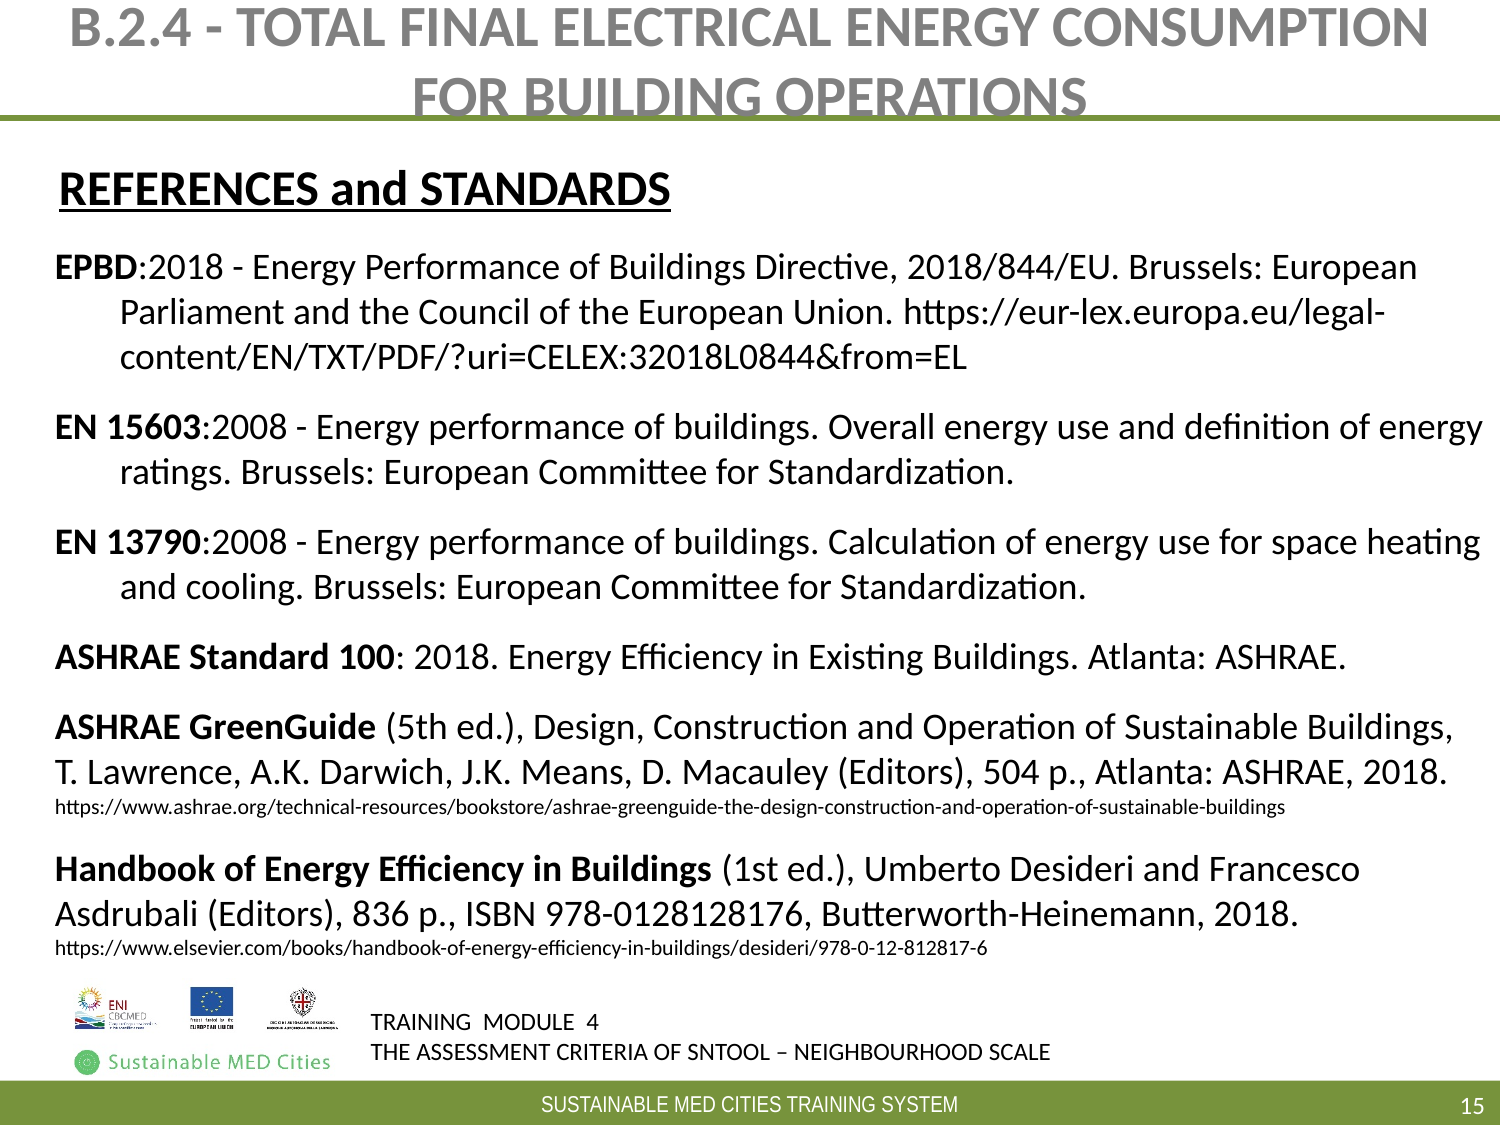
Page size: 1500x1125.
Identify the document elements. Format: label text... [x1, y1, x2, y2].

text_box REFERENCES and STANDARDS [43, 147, 1331, 235]
title B.2.4 - TOTAL FINAL ELECTRICAL ENERGY CONSUMPTION FOR BUILDING OPERATIONS [0, 0, 1500, 117]
slide_number 15 [1399, 1074, 1500, 1125]
text_box EPBD:2018 - Energy Performance of Buildings Directive, 2018/844/EU. Brussels: European Parliament and the Council of the European Union. https://eur-lex.europa.eu/legal-content/EN/TXT/PDF/?uri=CELEX:32018L0844&from=EL EN 15603:2008 - Energy performance of buildings. Overall energy use and definition of energy ratings. Brussels: European Committee for Standardization. EN 13790:2008 - Energy performance of buildings. Calculation of energy use for space heating and cooling. Brussels: European Committee for Standardization. ASHRAE Standard 100: 2018. Energy Efficiency in Existing Buildings. Atlanta: ASHRAE. ASHRAE GreenGuide (5th ed.), Design, Construction and Operation of Sustainable Buildings, T. Lawrence, A.K. Darwich, J.K. Means, D. Macauley (Editors), 504 p., Atlanta: ASHRAE, 2018. https://www.ashrae.org/technical-resources/bookstore/ashrae-greenguide-the-design-construction-and-operation-of-sustainable-buildings Handbook of Energy Efficiency in Buildings (1st ed.), Umberto Desideri and Francesco Asdrubali (Editors), 836 p., ISBN 978-0128128176, Butterworth-Heinemann, 2018. https://www.elsevier.com/books/handbook-of-energy-efficiency-in-buildings/desideri/978-0-12-812817-6 [39, 234, 1500, 875]
picture [62, 978, 356, 1080]
